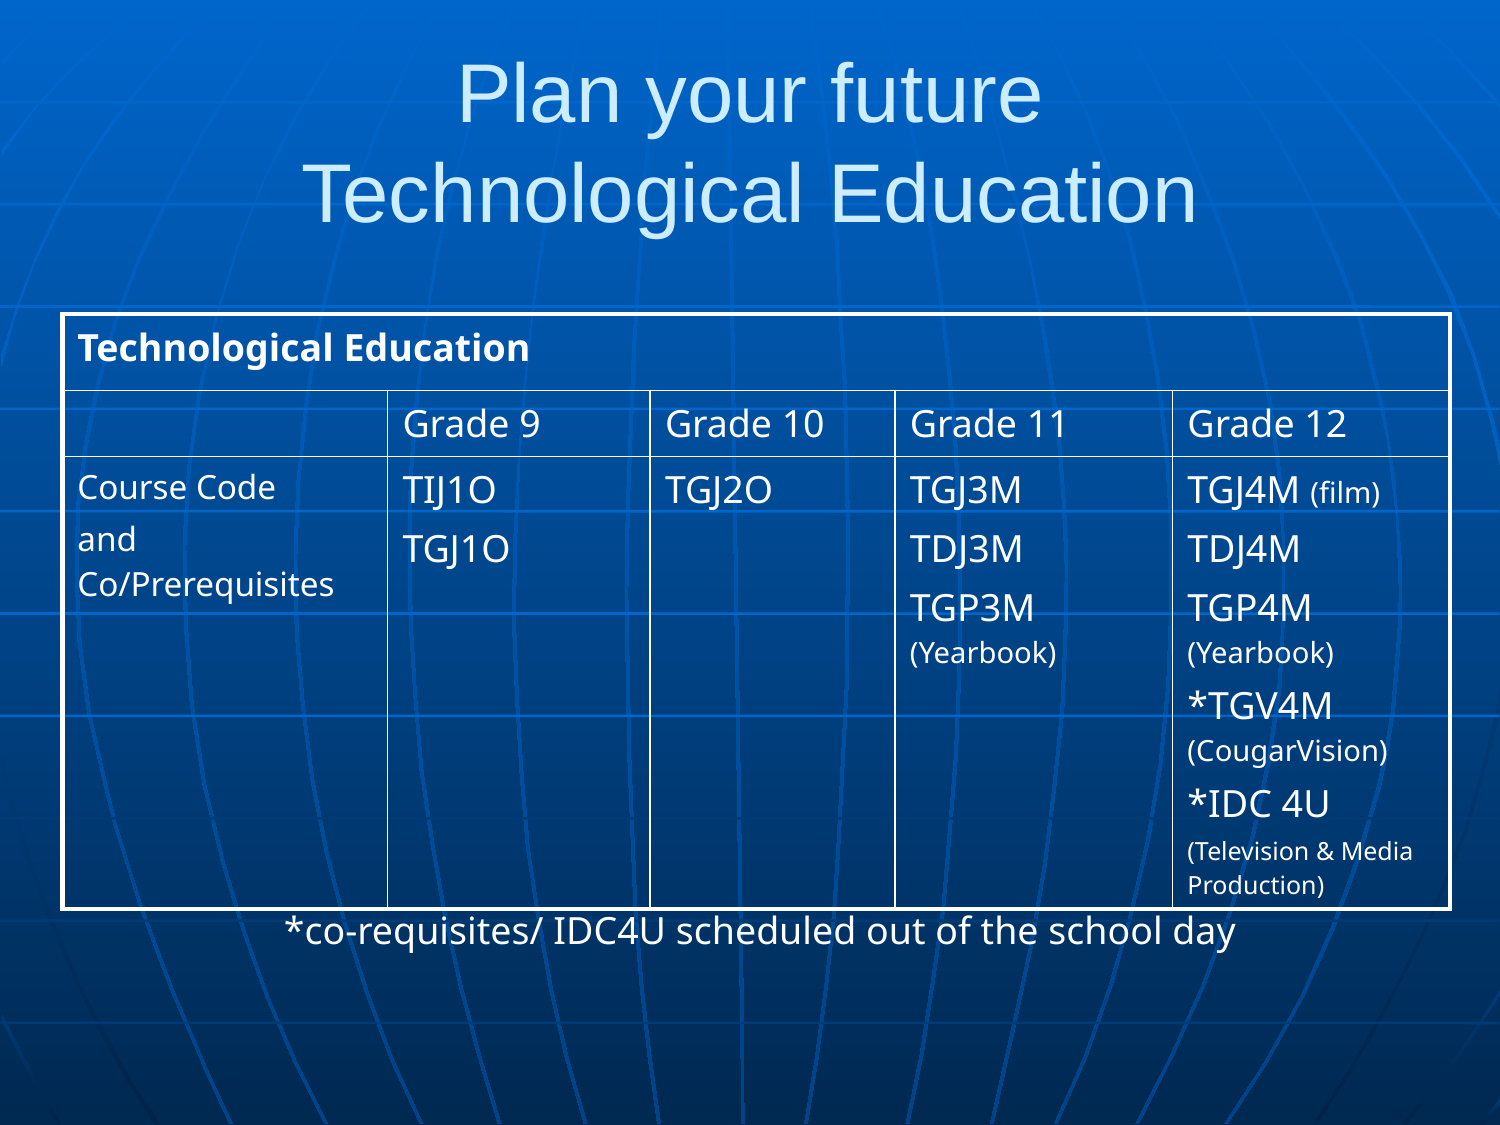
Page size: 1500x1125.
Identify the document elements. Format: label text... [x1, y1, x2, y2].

text_box *co-requisites/ IDC4U scheduled out of the school day [269, 899, 1252, 960]
table_cell Grade 11 [896, 391, 1172, 456]
table_cell Grade 10 [651, 391, 894, 456]
table_header Technological Education [65, 316, 1448, 390]
table_cell TGJ2O [651, 457, 894, 899]
title Plan your future Technological Education [74, 45, 1426, 233]
table_cell TGJ3M TDJ3M TGP3M (Yearbook) [896, 457, 1172, 899]
table_cell TIJ1O TGJ1O [388, 457, 649, 899]
table_cell [65, 391, 387, 456]
table_cell TGJ4M (film) TDJ4M TGP4M (Yearbook) *TGV4M (CougarVision) *IDC 4U (Television & Media Production) [1173, 457, 1448, 907]
table_cell Course Code and Co/Prerequisites [65, 457, 387, 907]
table_cell Grade 12 [1173, 391, 1448, 456]
table_cell Grade 9 [388, 391, 649, 456]
